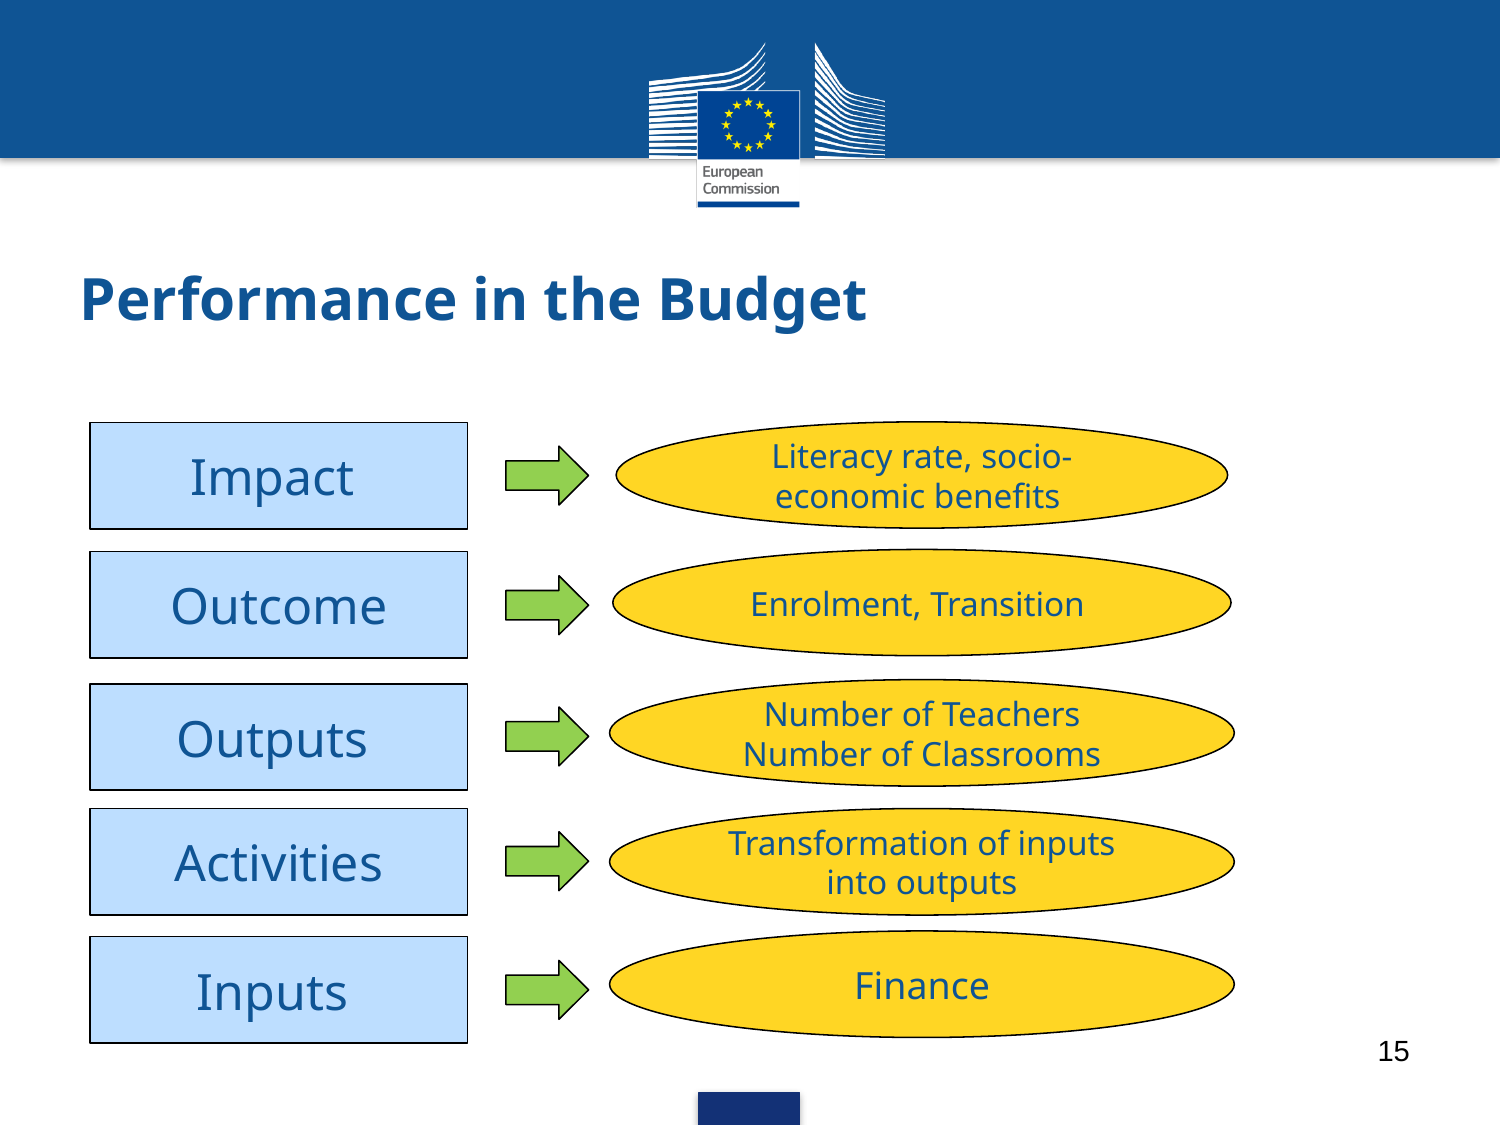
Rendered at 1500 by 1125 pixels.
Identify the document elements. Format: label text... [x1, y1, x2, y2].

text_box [89, 421, 1235, 1044]
title Performance in the Budget [64, 219, 1416, 374]
picture [649, 42, 885, 208]
slide_number 15 [1074, 1024, 1426, 1103]
